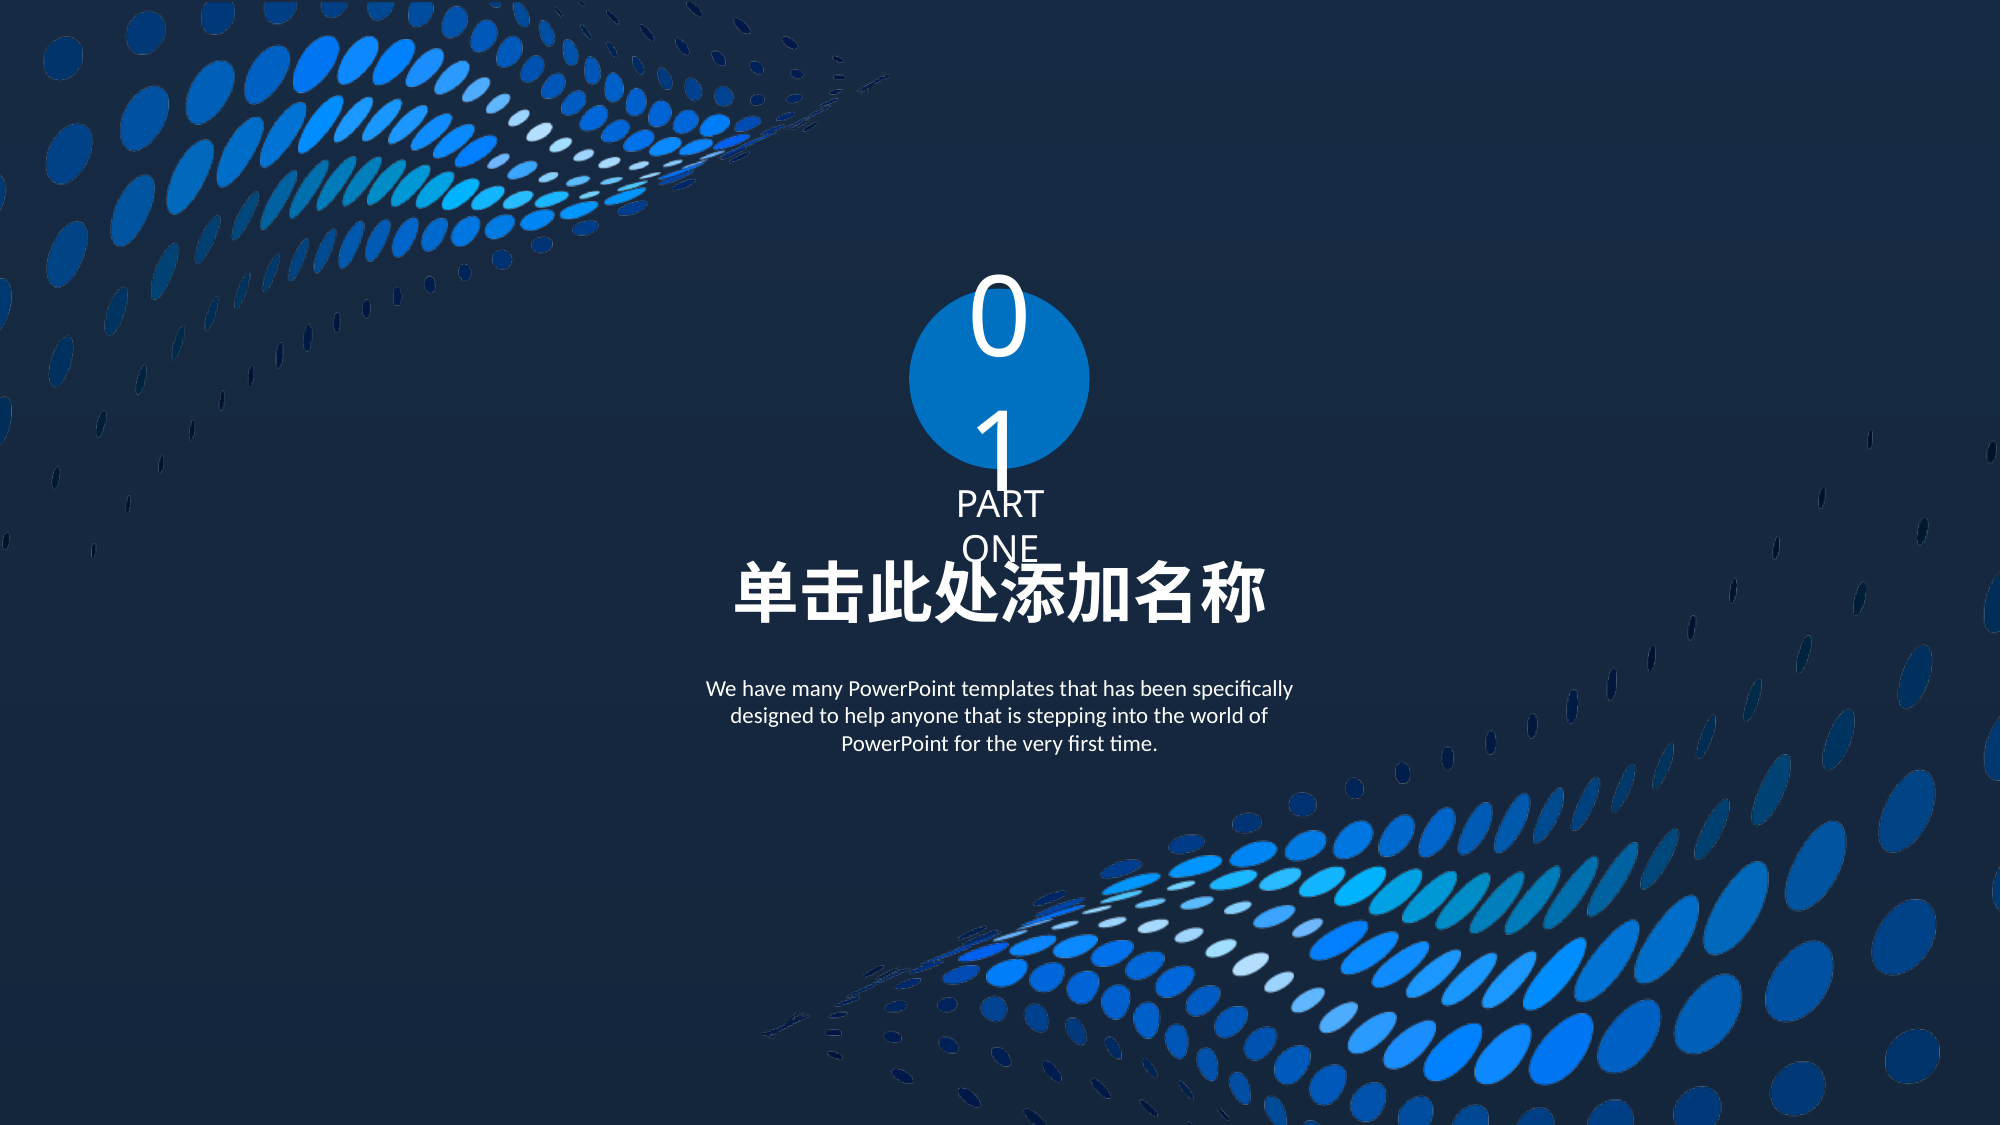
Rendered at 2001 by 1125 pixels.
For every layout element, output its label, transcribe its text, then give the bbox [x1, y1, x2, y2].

text_box 单击此处添加名称 [601, 557, 761, 631]
text_box 01 [908, 287, 1091, 431]
picture [0, 1, 2000, 1125]
text_box We have many PowerPoint templates that has been specifically designed to help anyone that is stepping into the world of PowerPoint for the very first time. [698, 673, 761, 756]
